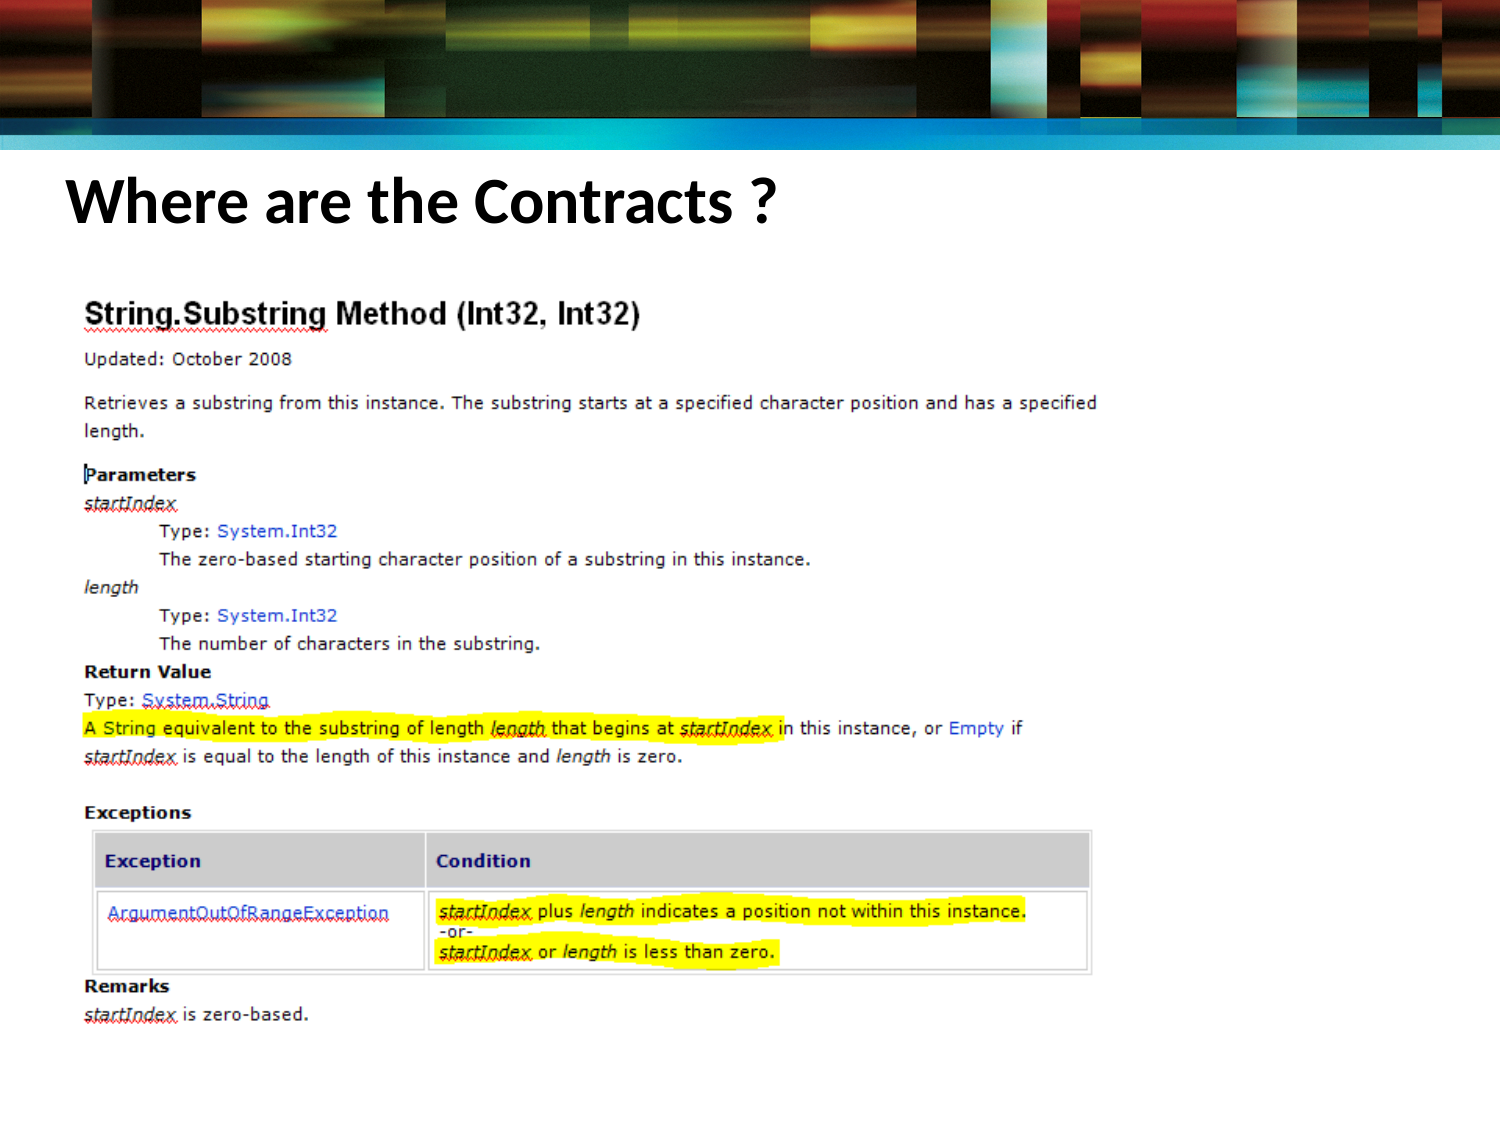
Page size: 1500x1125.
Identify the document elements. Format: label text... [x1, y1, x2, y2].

picture [0, 0, 1500, 150]
picture [74, 291, 1124, 1038]
title Where are the Contracts ? [50, 149, 1450, 246]
